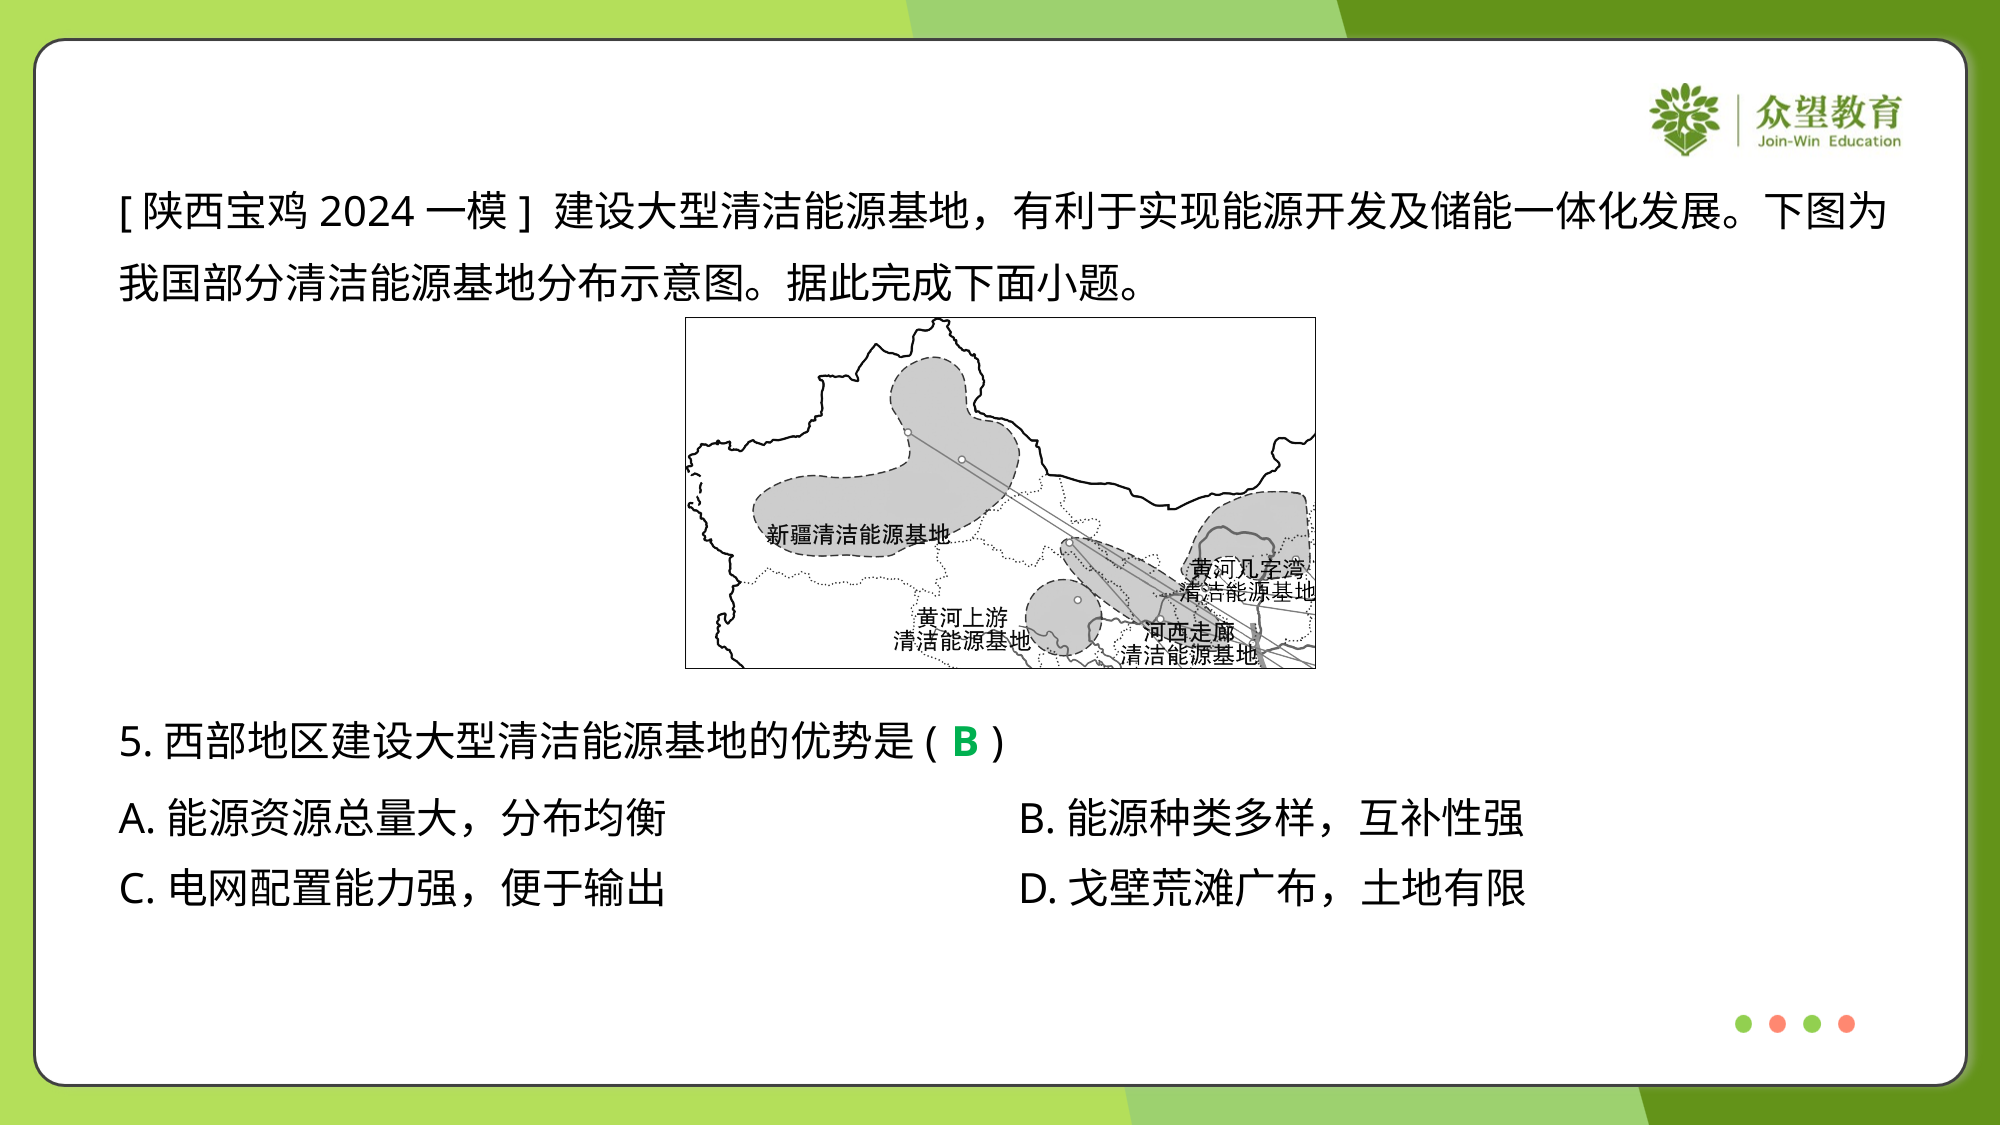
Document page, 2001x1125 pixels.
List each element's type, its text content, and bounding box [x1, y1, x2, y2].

text_box 5.西部地区建设大型清洁能源基地的优势是( ) [118, 690, 935, 757]
text_box B [935, 690, 995, 758]
text_box A.能源资源总量大，分布均衡 B.能源种类多样，互补性强 C.电网配置能力强，便于输出 D.戈壁荒滩广布，土地有限 [118, 766, 1883, 905]
text_box [陕西宝鸡2024一模] 建设大型清洁能源基地，有利于实现能源开发及储能一体化发展。下图为 我国部分清洁能源基地分布示意图。据此完成下面小题。#1 [118, 159, 1883, 297]
picture [0, 0, 2000, 1125]
text_box 5.西部地区建设大型清洁能源基地的优势是( ) [995, 690, 1883, 757]
